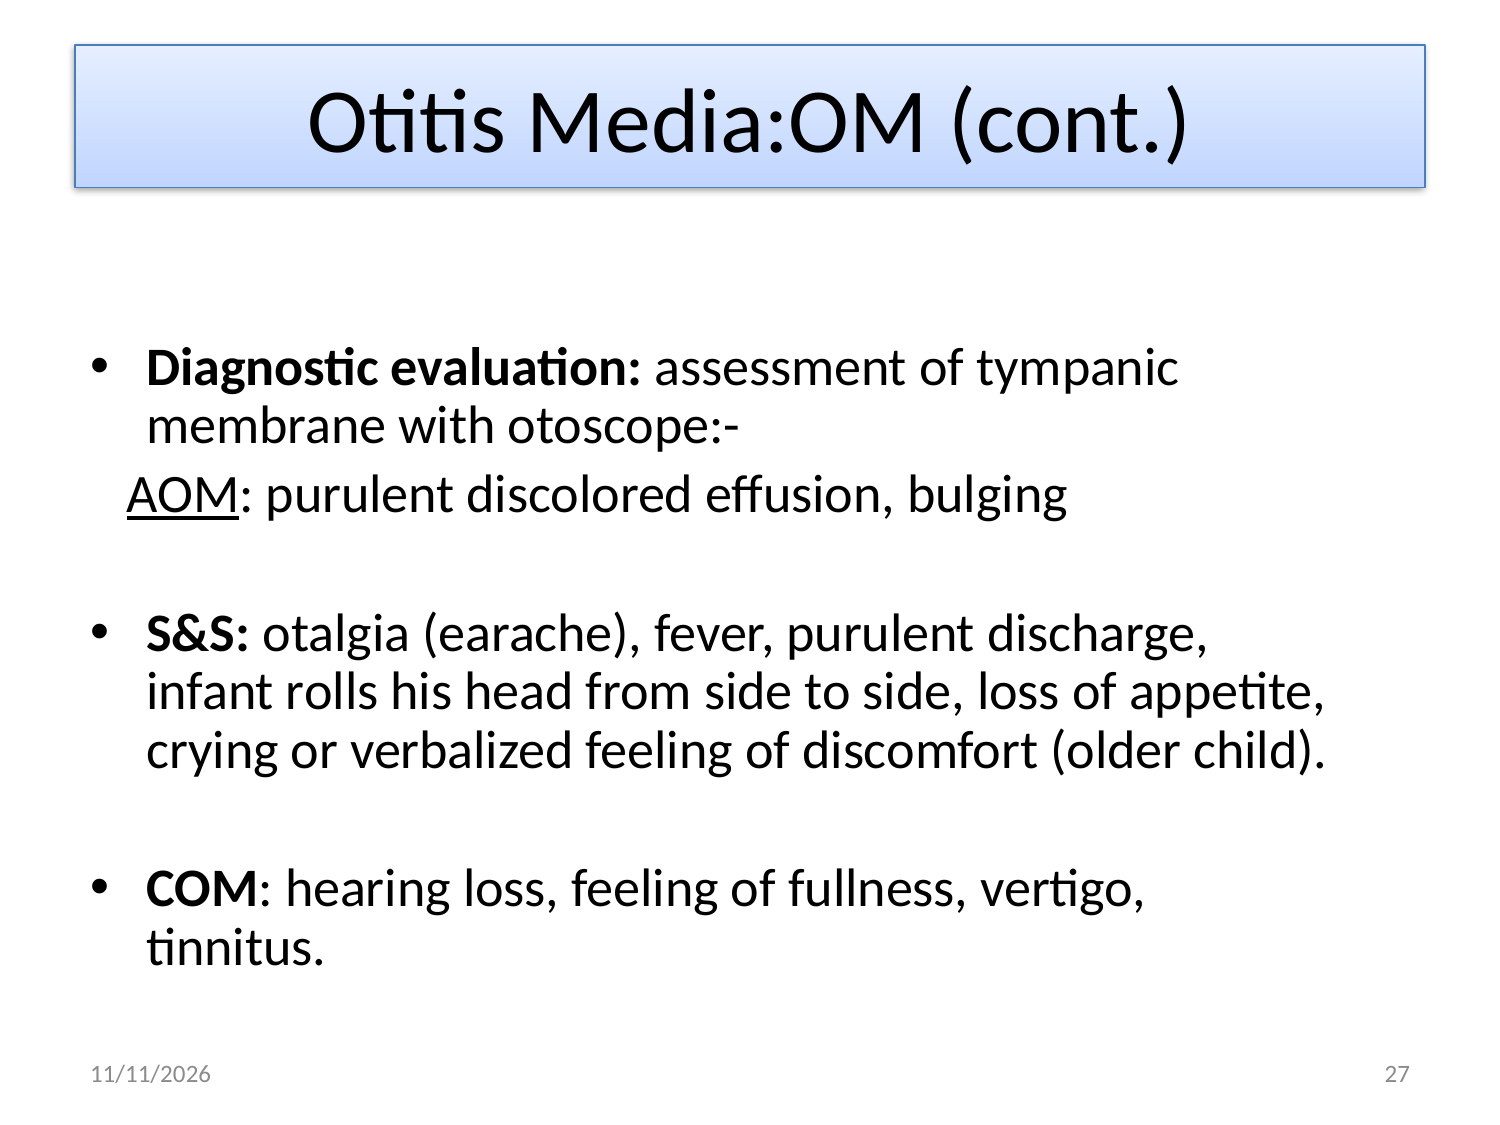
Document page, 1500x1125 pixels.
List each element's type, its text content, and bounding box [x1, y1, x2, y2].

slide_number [75, 1042, 425, 1103]
slide_number 27 [1074, 1042, 1425, 1103]
list Diagnostic evaluation: assessment of tympanic membrane with otoscope:- AOM: purulent discolored effusion, bulging S&S: otalgia (earache), fever, purulent discharge, infant rolls his head from side to side, loss of appetite, crying or verbalized feeling of discomfort (older child). COM: hearing loss, feeling of fullness, vertigo, tinnitus. [75, 331, 1350, 1006]
title Otitis Media:OM (cont.) [74, 44, 1426, 188]
